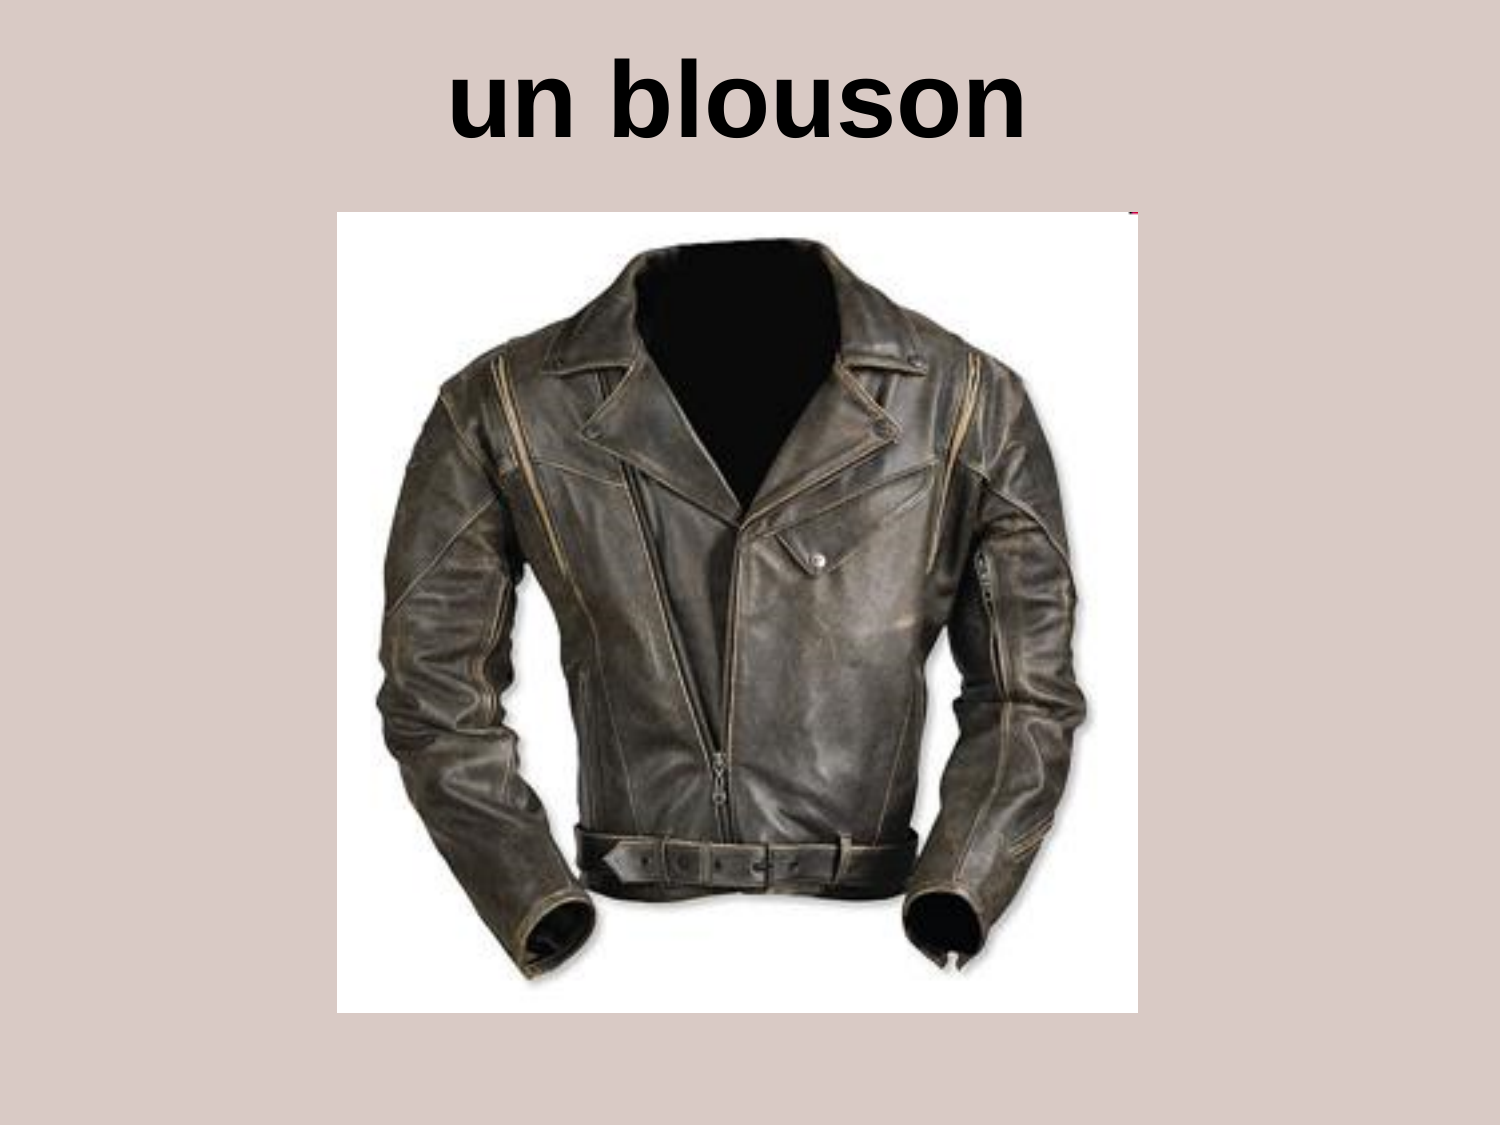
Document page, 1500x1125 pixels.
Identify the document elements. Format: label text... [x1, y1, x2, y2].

title un blouson [74, 0, 1426, 188]
picture [337, 212, 1138, 1013]
